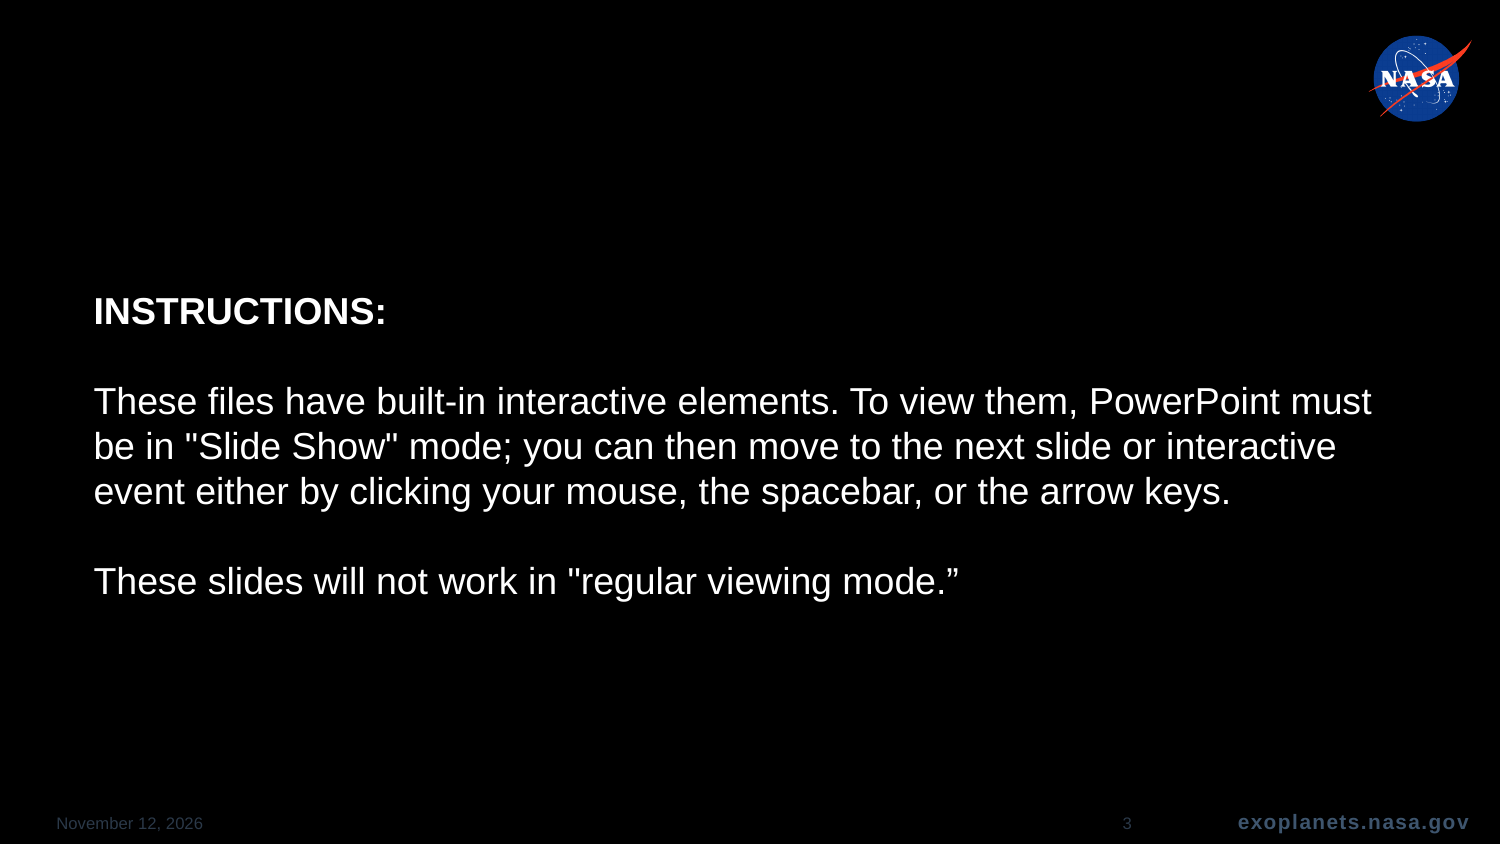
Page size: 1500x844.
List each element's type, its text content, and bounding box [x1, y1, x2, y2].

text_box INSTRUCTIONS: These files have built-in interactive elements. To view them, PowerPoint must be in "Slide Show" mode; you can then move to the next slide or interactive event either by clicking your mouse, the spacebar, or the arrow keys. These slides will not work in "regular viewing mode.” [78, 280, 1404, 610]
picture [1358, 18, 1479, 139]
slide_number 3 [1107, 812, 1425, 833]
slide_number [41, 812, 275, 833]
